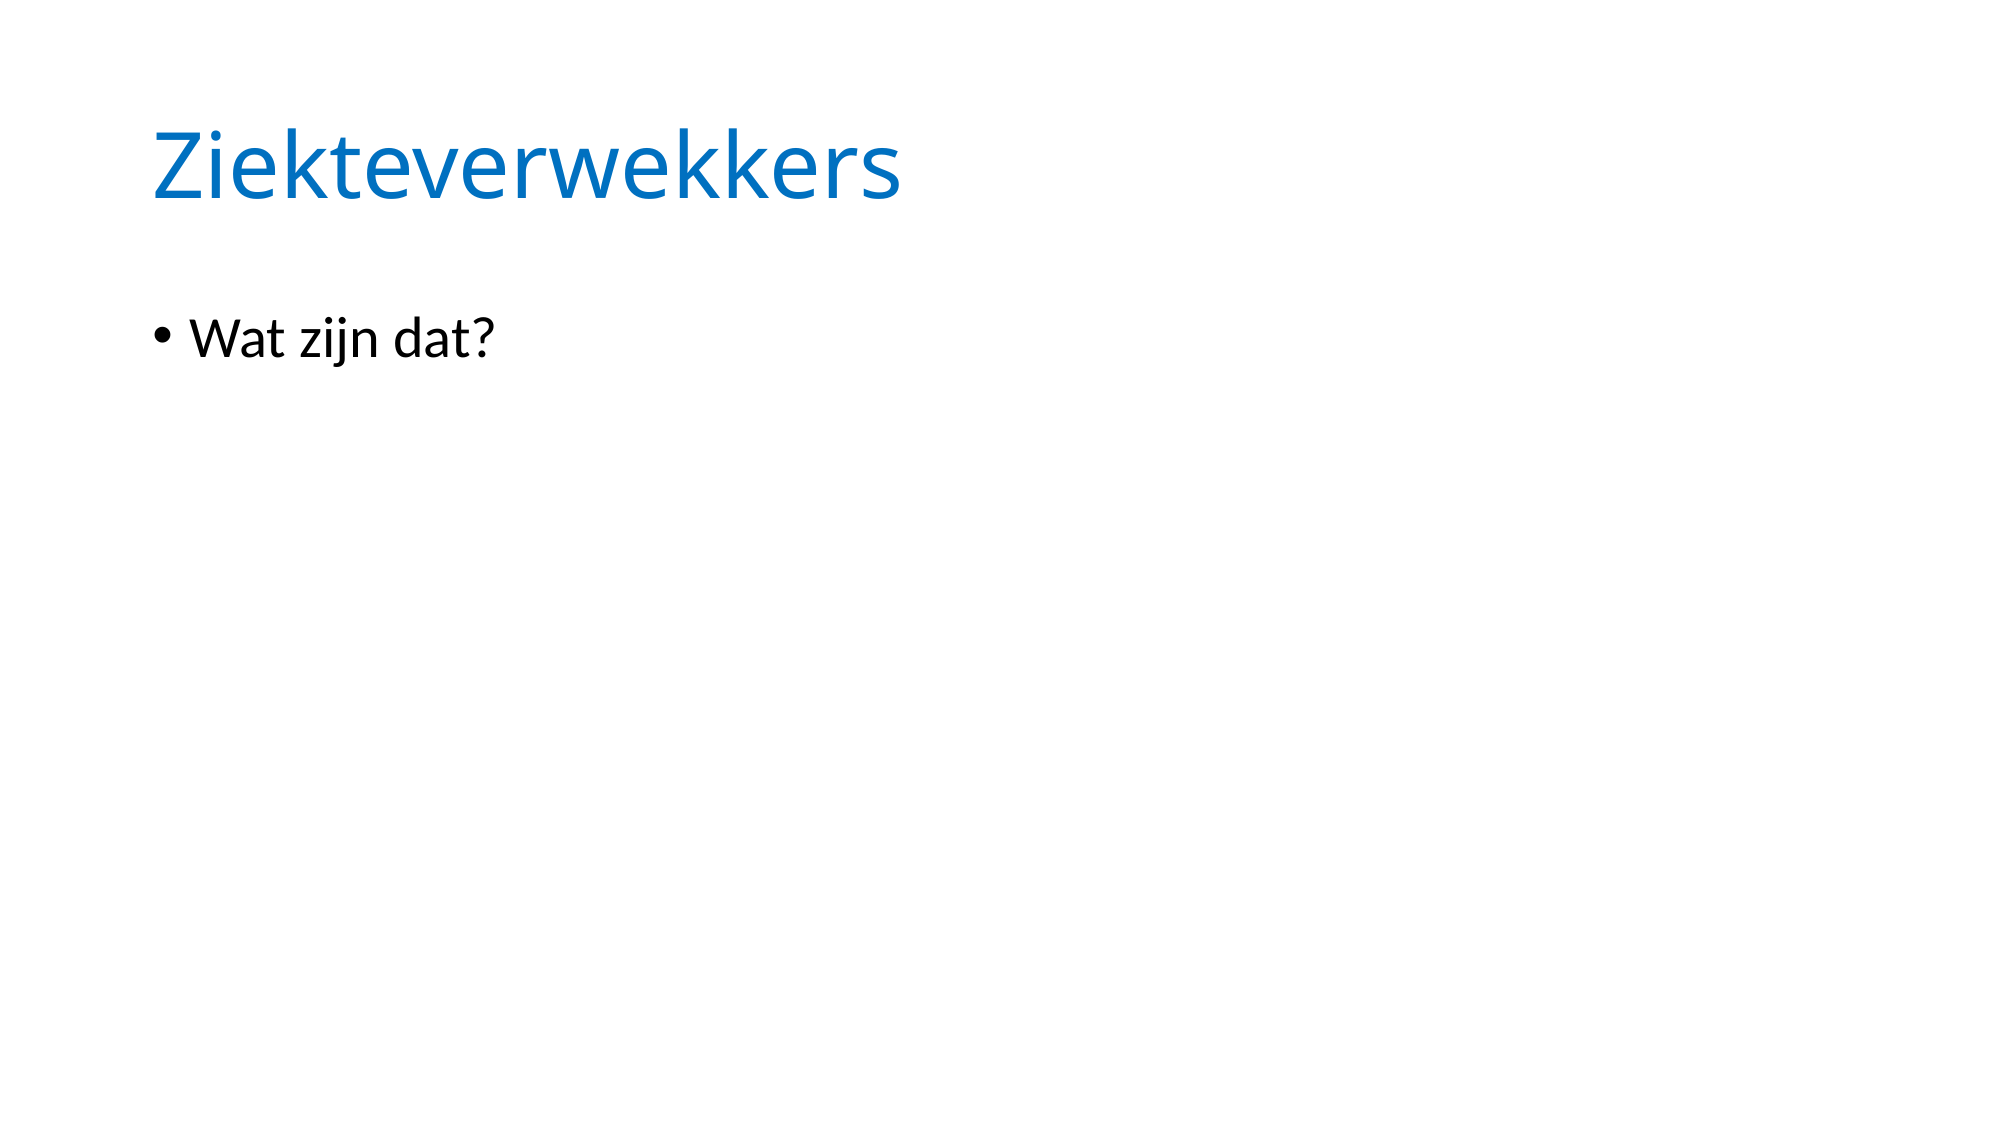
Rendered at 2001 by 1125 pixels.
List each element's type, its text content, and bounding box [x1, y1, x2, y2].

list Wat zijn dat? [137, 299, 1863, 1014]
title Ziekteverwekkers [137, 59, 1863, 278]
